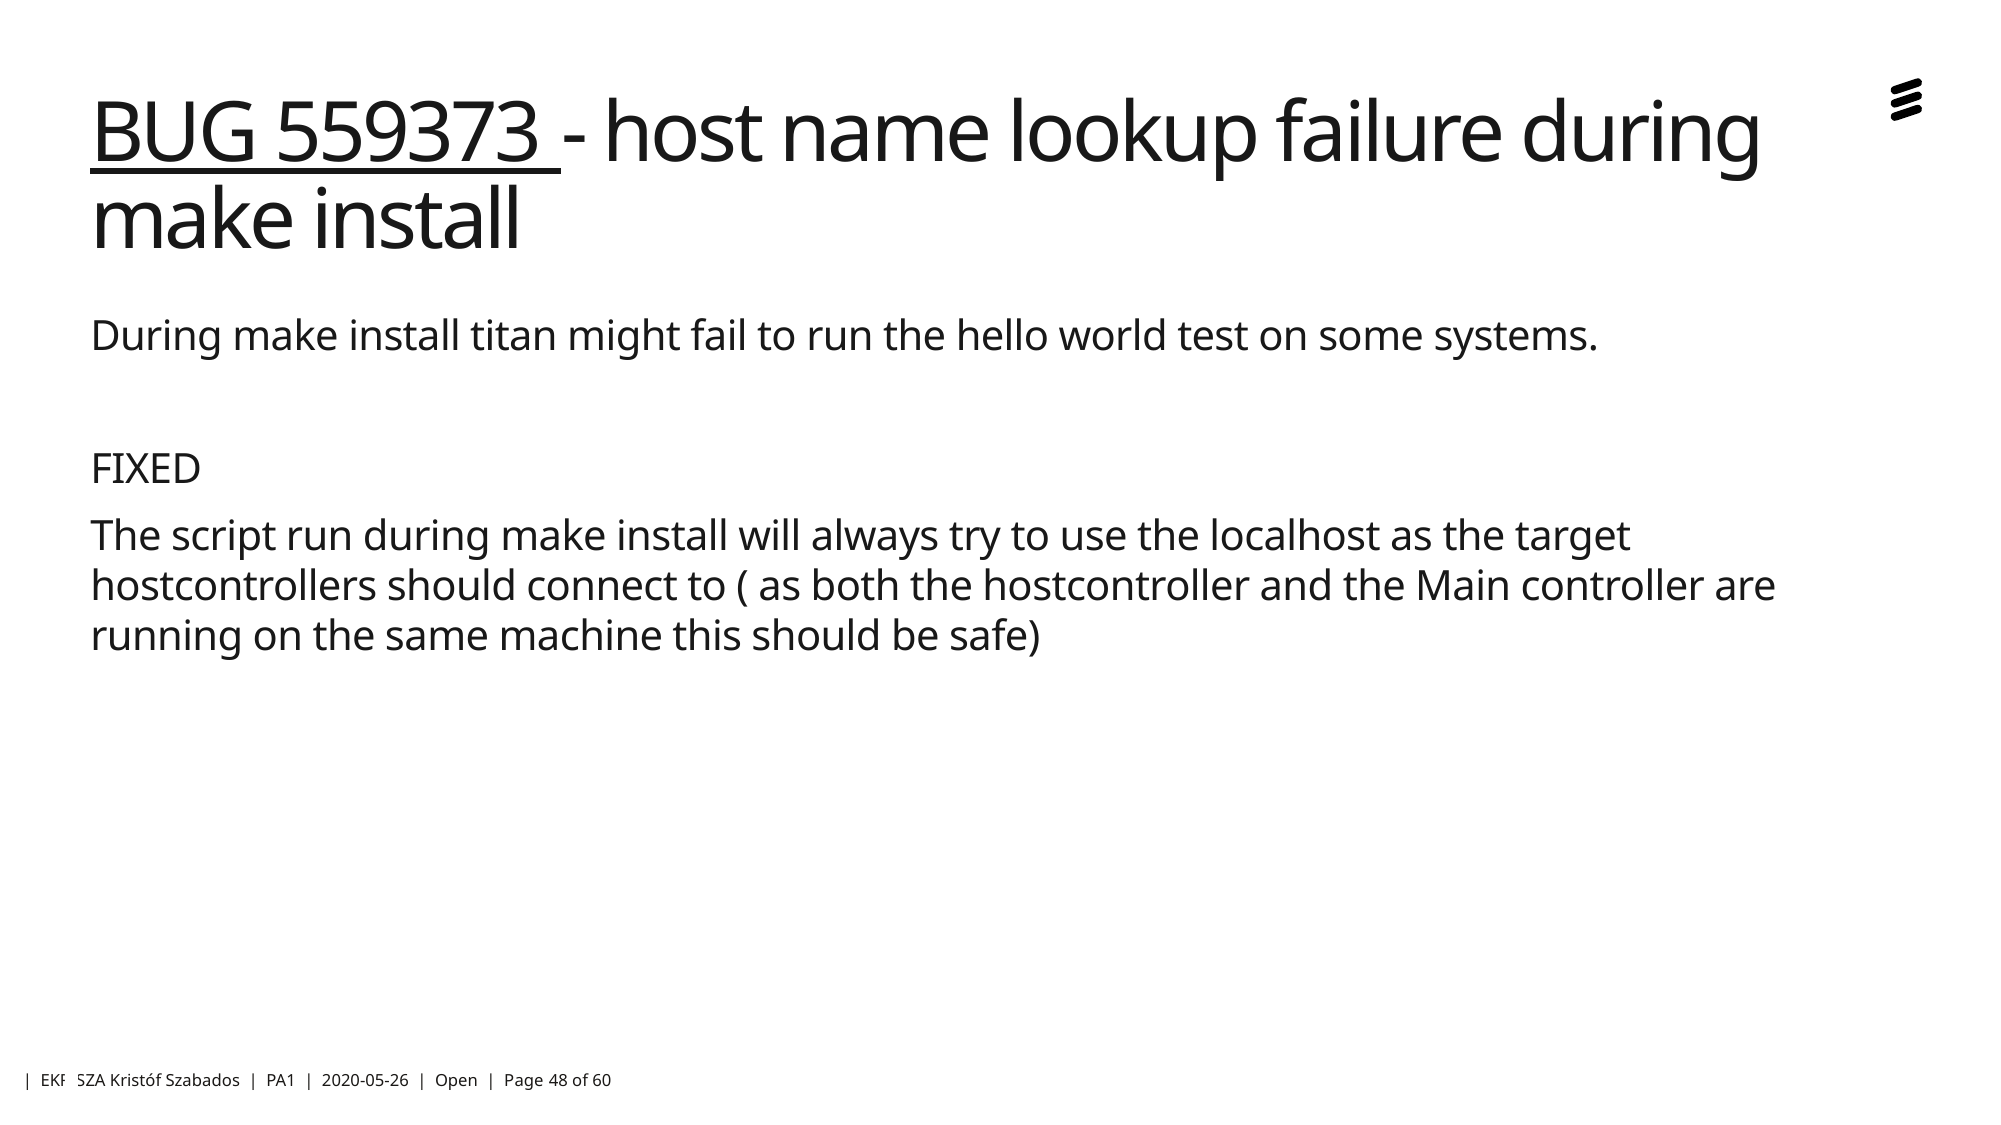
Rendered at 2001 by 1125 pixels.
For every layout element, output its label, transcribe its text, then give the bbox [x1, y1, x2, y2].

title BUG 559373 - host name lookup failure during make install [78, 77, 1805, 256]
list During make install titan might fail to run the hello world test on some systems. FIXED The script run during make install will always try to use the localhost as the target hostcontrollers should connect to ( as both the hostcontroller and the Main controller are running on the same machine this should be safe) [78, 302, 1922, 1024]
